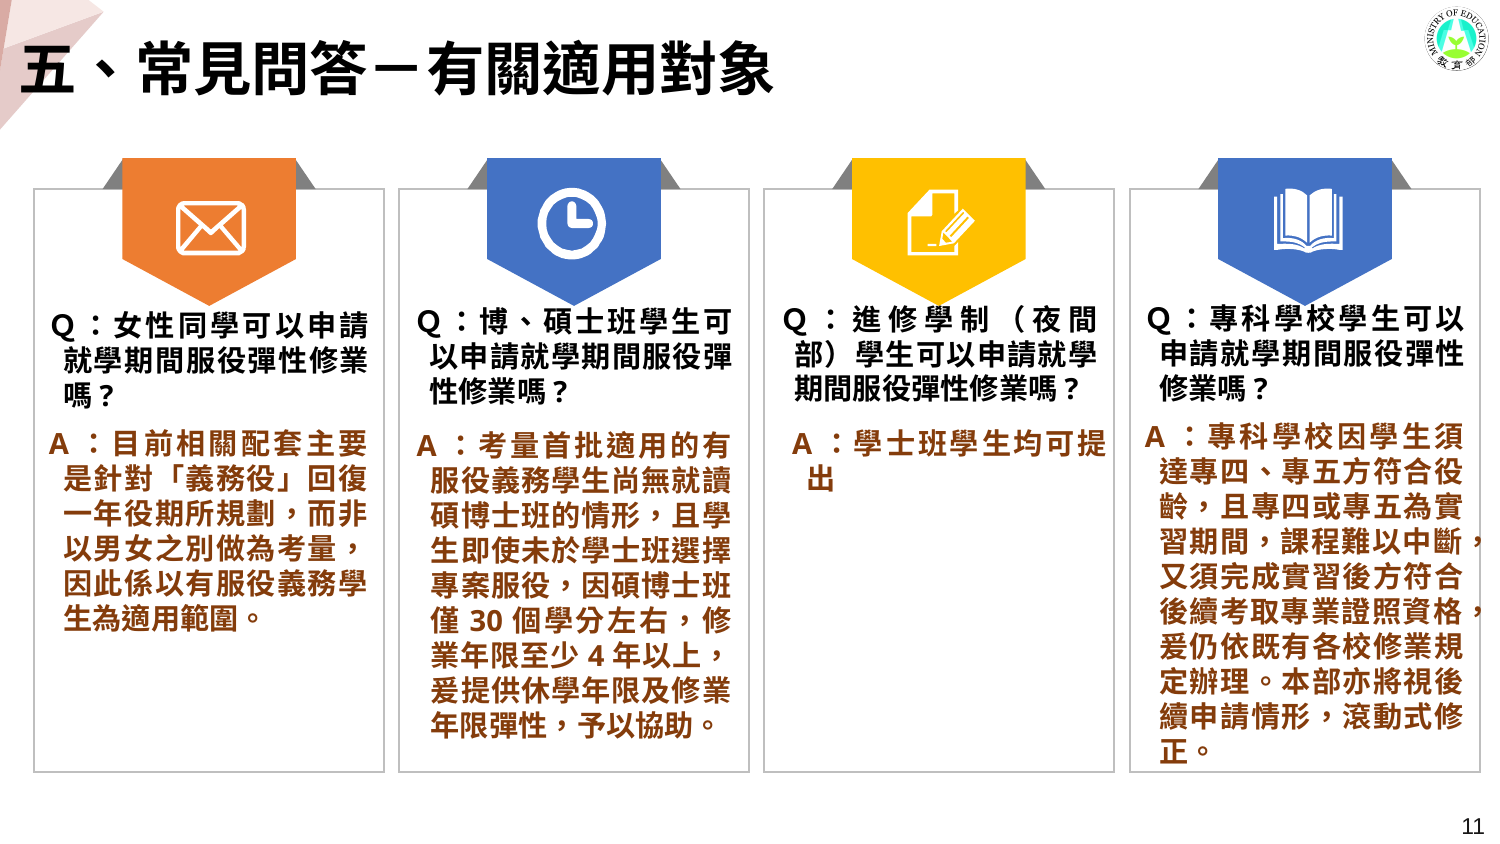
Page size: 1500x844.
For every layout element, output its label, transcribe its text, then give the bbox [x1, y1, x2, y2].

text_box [0, 0, 104, 130]
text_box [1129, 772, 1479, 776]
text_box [34, 158, 1480, 772]
picture [1429, 6, 1489, 67]
title 五、常見問答－有關適用對象 [104, 22, 1472, 120]
